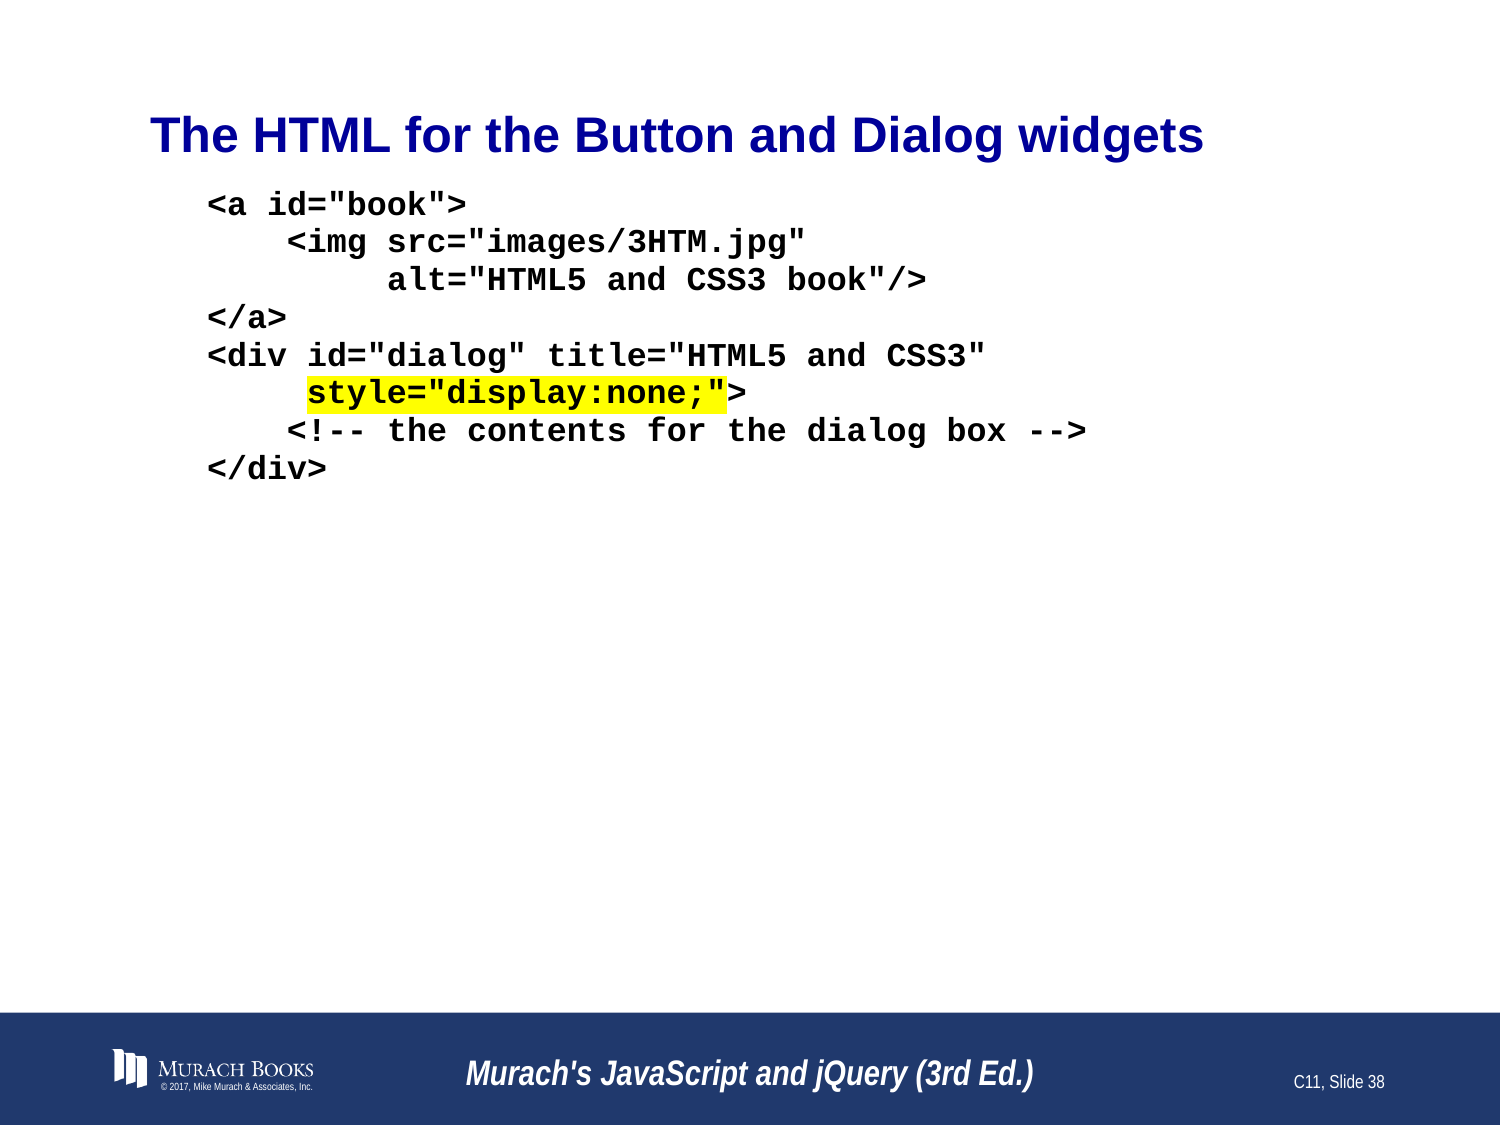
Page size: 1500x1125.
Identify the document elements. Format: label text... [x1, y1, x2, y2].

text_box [149, 187, 1350, 490]
title The HTML for the Button and Dialog widgets [150, 102, 1350, 164]
slide_number Murach's JavaScript and jQuery (3rd Ed.) [463, 1025, 1050, 1100]
slide_number C11, Slide 38 [1087, 1025, 1400, 1100]
footer © 2017, Mike Murach & Associates, Inc. [12, 1025, 463, 1100]
